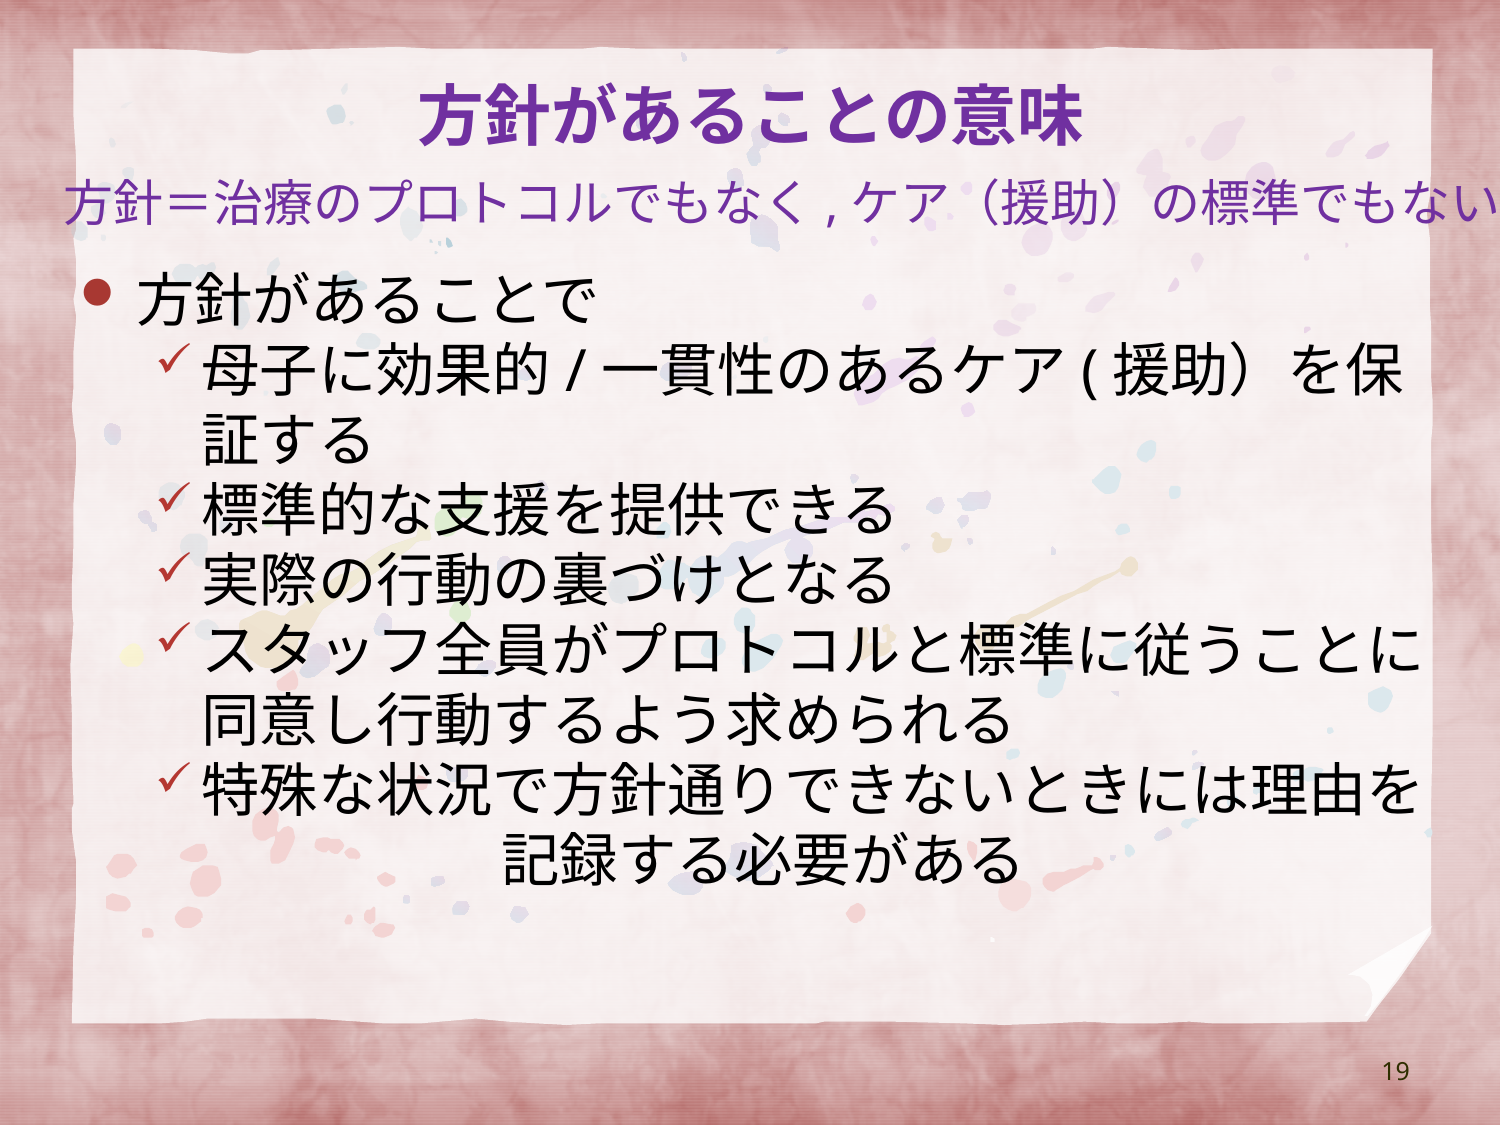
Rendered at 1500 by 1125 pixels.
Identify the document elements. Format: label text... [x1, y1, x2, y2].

slide_number 19 [1074, 1042, 1425, 1103]
list 方針があることで 母子に効果的/一貫性のあるケア(援助）を保証する 標準的な支援を提供できる 実際の行動の裏づけとなる スタッフ全員がプロトコルと標準に従うことに同意し行動するよう求められる 特殊な状況で方針通りできないときには理由を 記録する必要がある [64, 255, 1448, 953]
title 方針があることの意味 [147, 54, 1355, 163]
text_box 方針＝治療のプロトコルでもなく,ケア（援助）の標準でもない [48, 163, 1500, 239]
